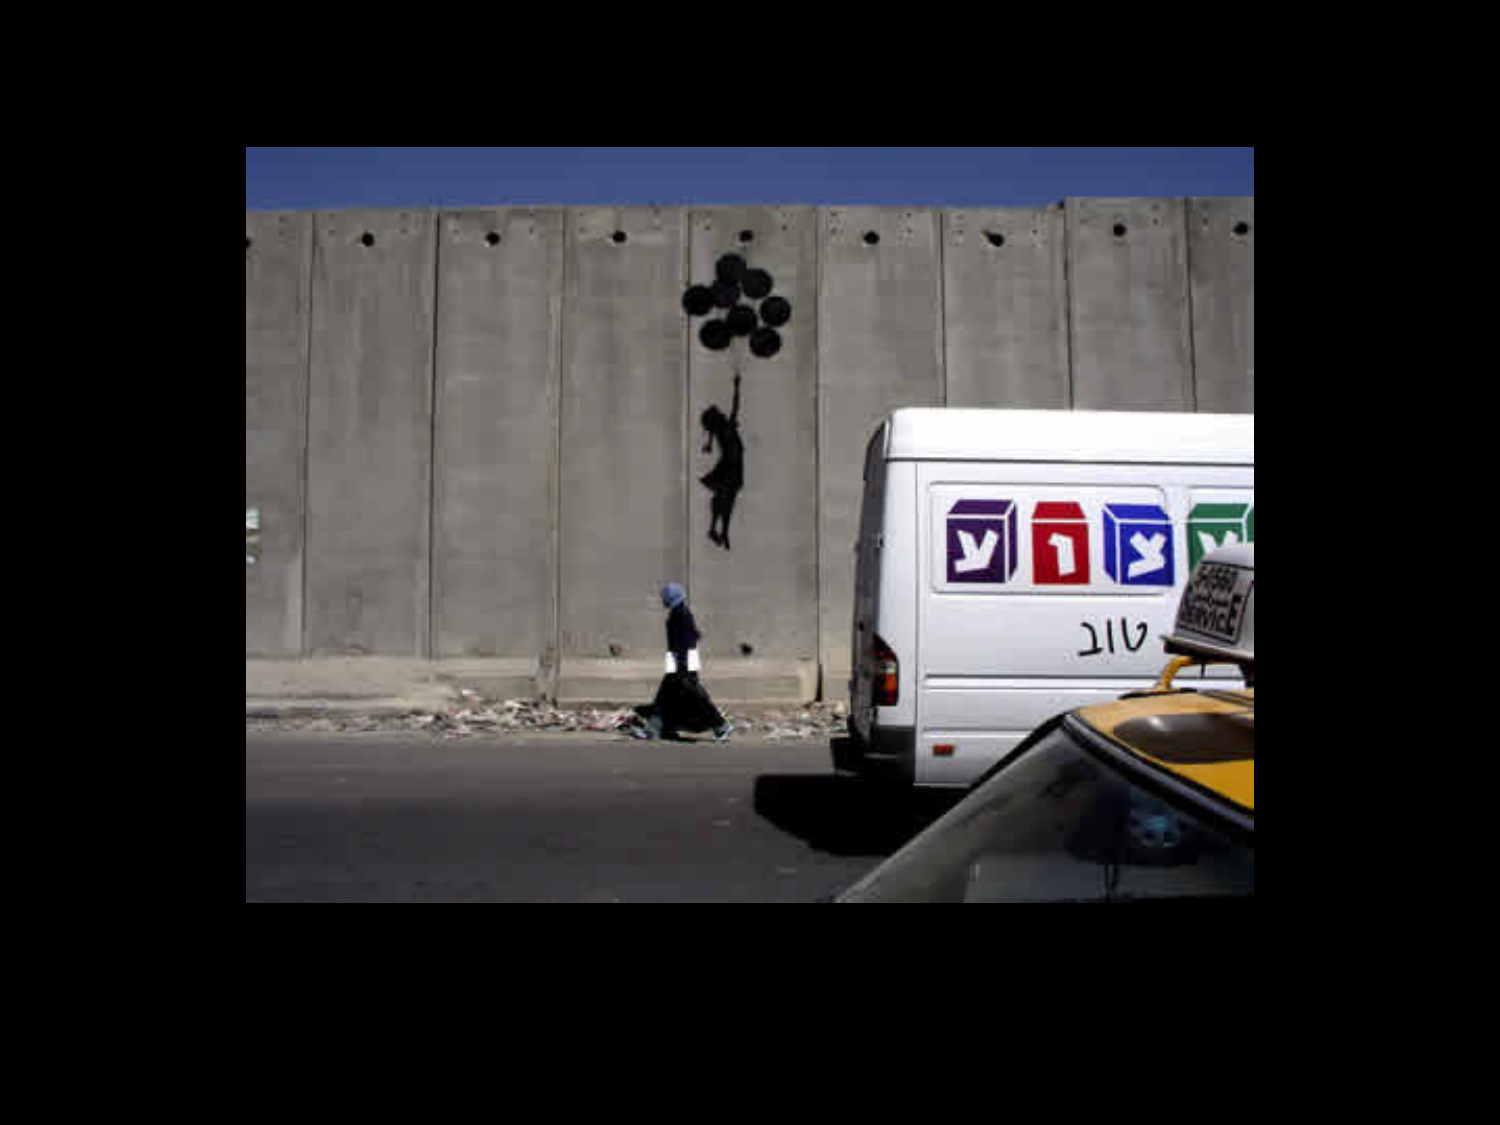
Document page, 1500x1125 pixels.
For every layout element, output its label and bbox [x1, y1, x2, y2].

picture [246, 147, 1254, 903]
